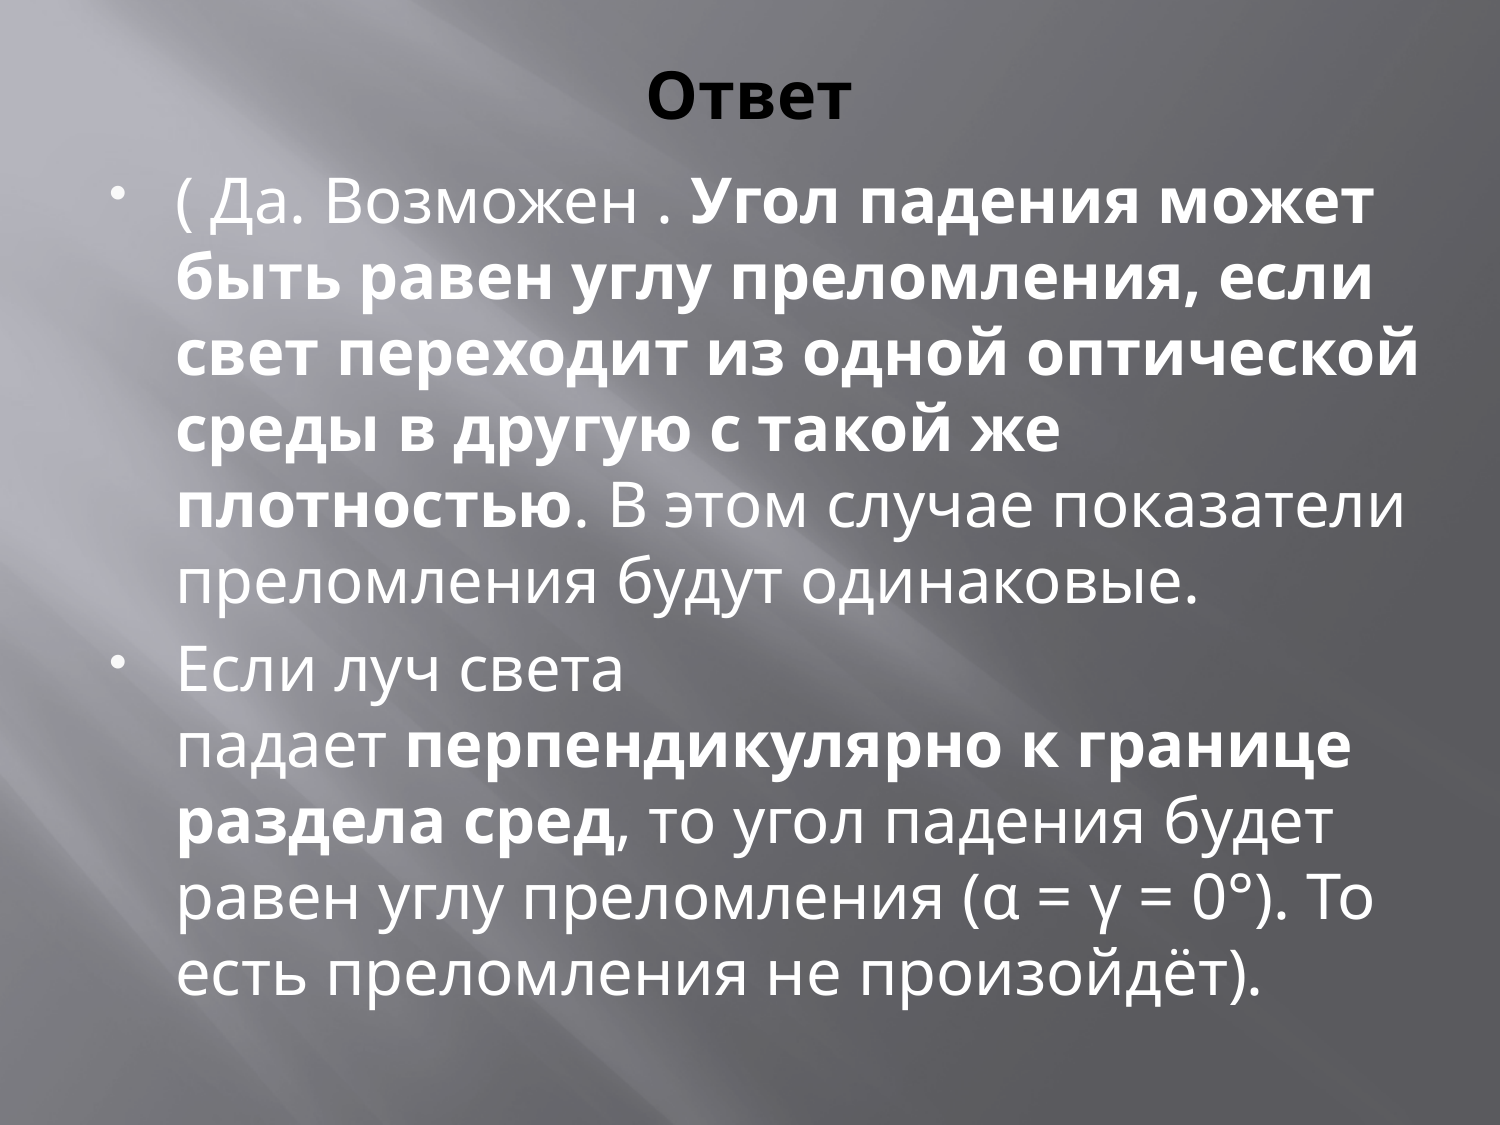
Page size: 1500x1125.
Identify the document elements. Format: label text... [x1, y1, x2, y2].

list ( Да. Возможен . Угол падения может быть равен углу преломления, если свет переходит из одной оптической среды в другую с такой же плотностью. В этом случае показатели преломления будут одинаковые. Если луч света падает перпендикулярно к границе раздела сред, то угол падения будет равен углу преломления (α = γ = 0°). То есть преломления не произойдёт). [75, 152, 1454, 1032]
title Ответ [75, 45, 1425, 141]
